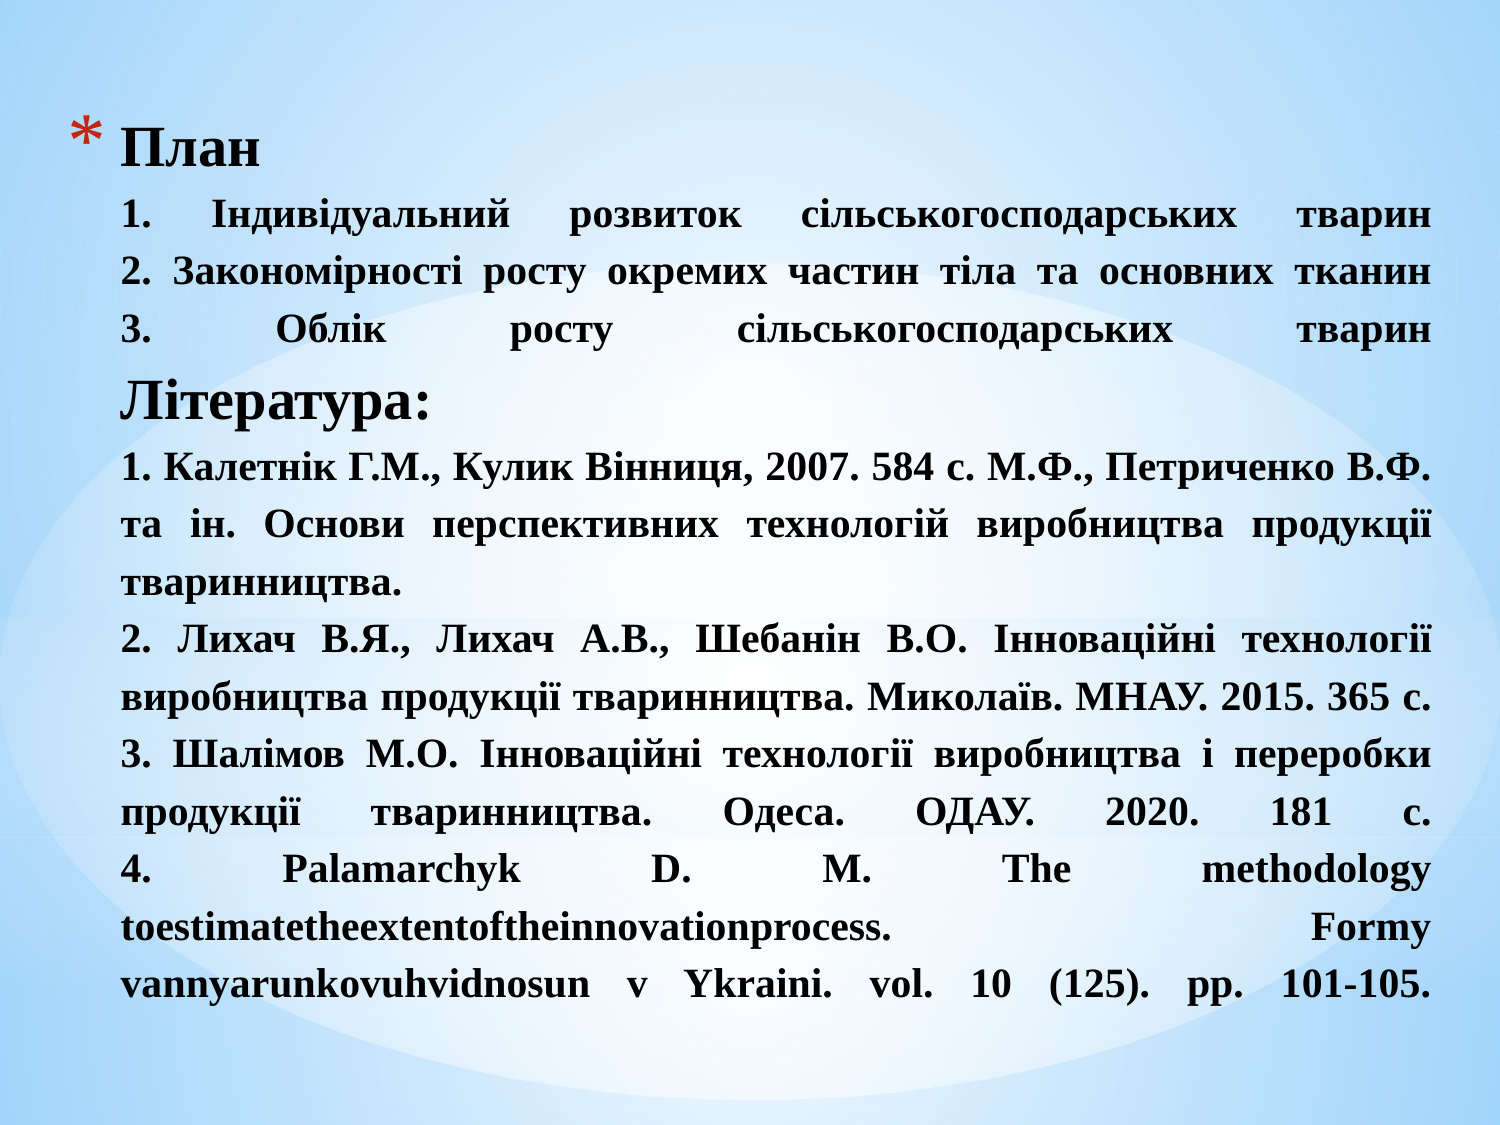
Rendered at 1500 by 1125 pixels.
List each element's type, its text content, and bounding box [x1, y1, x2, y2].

title План 1. Індивідуальний розвиток сільськогосподарських тварин 2. Закономірності росту окремих частин тіла та основних тканин 3. Облік росту сільськогосподарських тварин Література: 1. Калетнік Г.М., Кулик Вінниця, 2007. 584 с. М.Ф., Петриченко В.Ф. та ін. Основи перспективних технологій виробництва продукції тваринництва. 2. Лихач В.Я., Лихач А.В., Шебанін В.О. Інноваційні технології виробництва продукції тваринництва. Миколаїв. МНАУ. 2015. 365 с. 3. Шалімов М.О. Інноваційні технології виробництва і переробки продукції тваринництва. Одеса. ОДАУ. 2020. 181 с. 4. Palamarchyk D. M. The methodology toestimatetheextentoftheinnovationprocess. Formy vannyarunkovuhvidnosun v Ykraini. vol. 10 (125). pp. 101-105. [53, 90, 1447, 1024]
